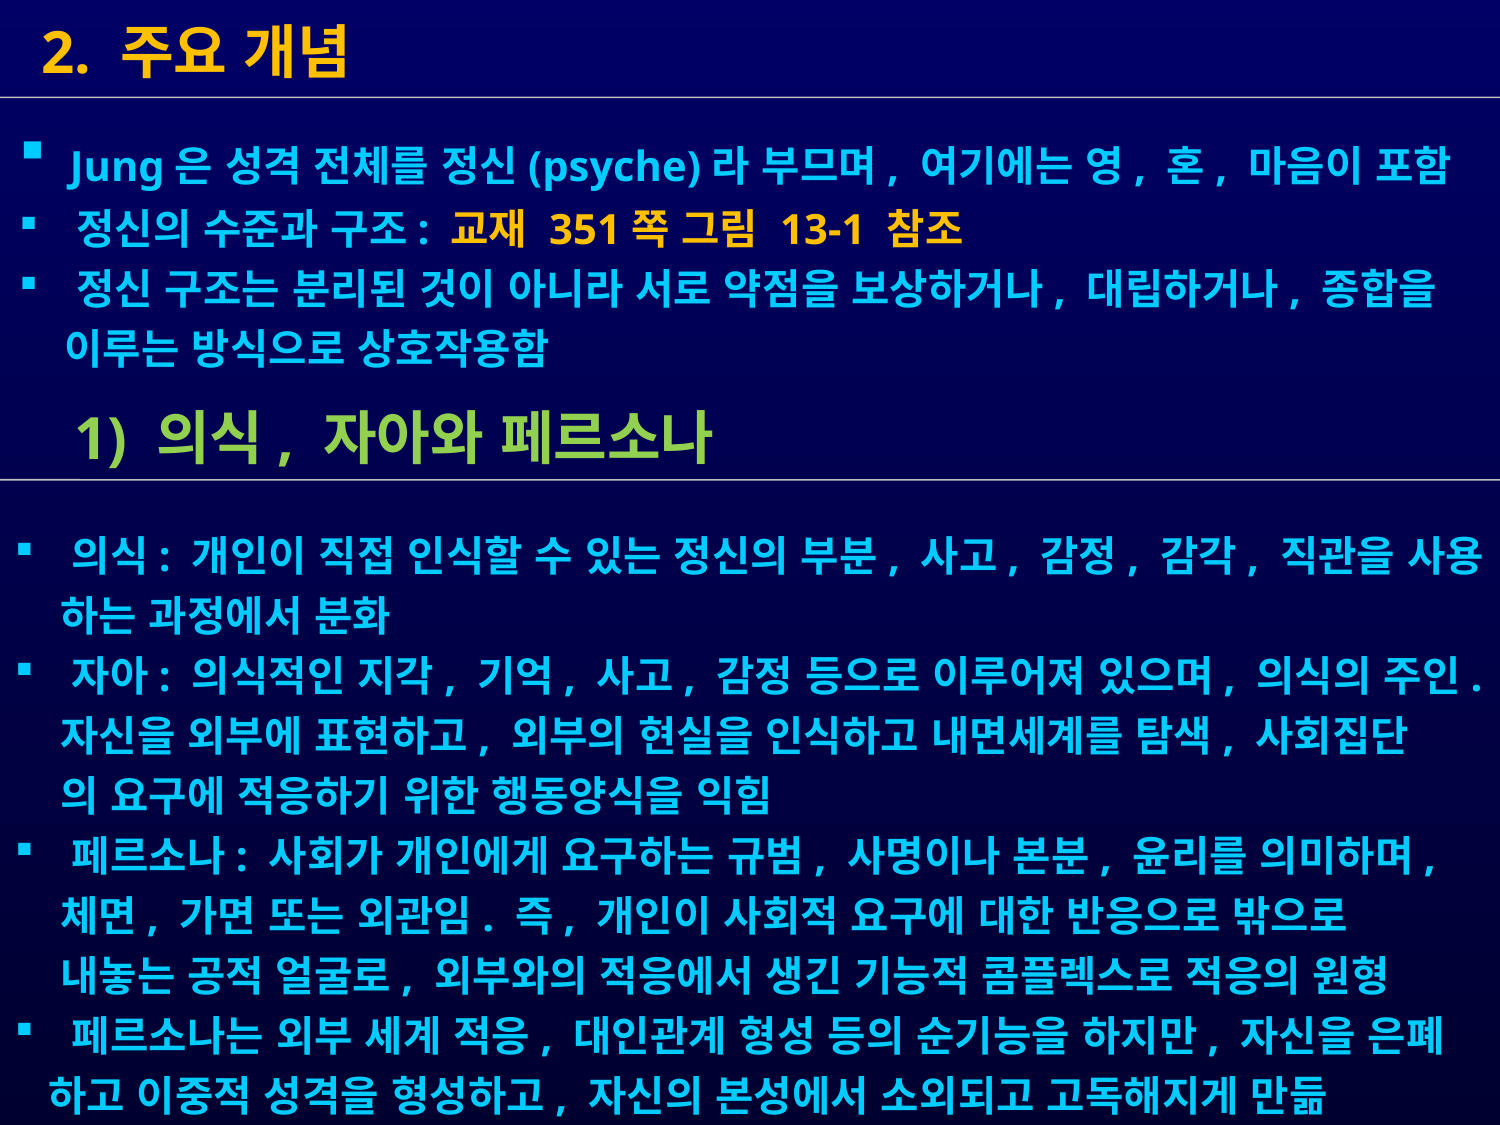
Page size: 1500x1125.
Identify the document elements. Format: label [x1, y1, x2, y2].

text_box [0, 6, 1500, 1125]
